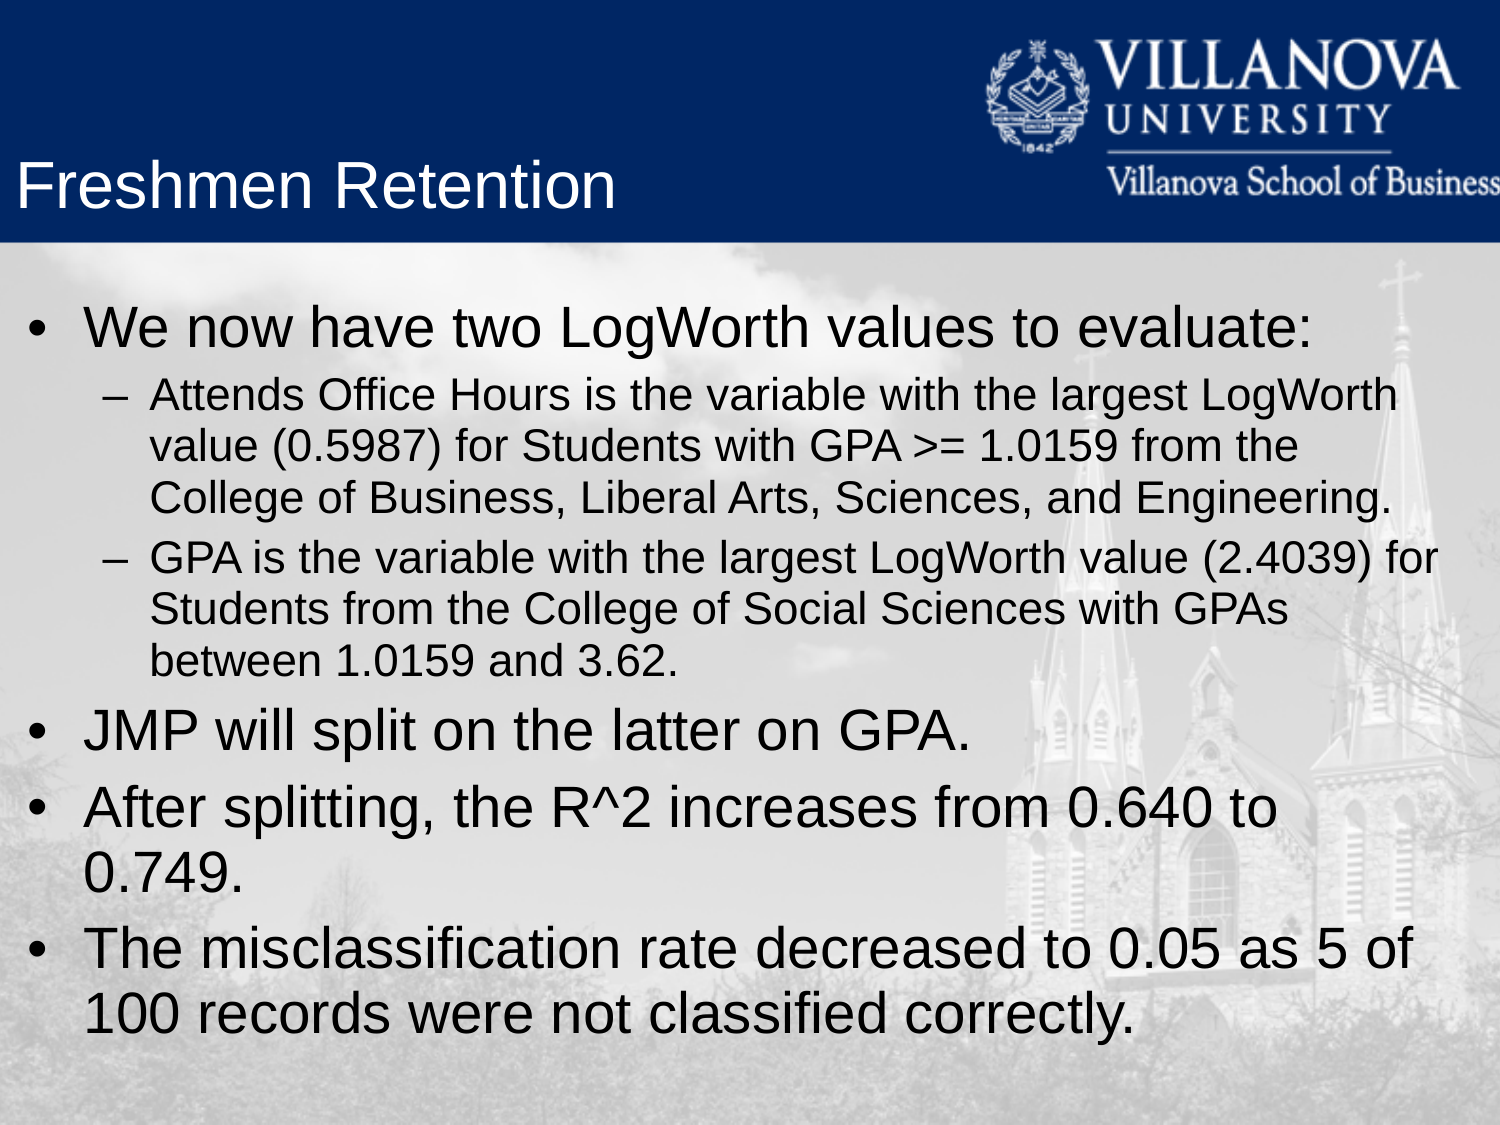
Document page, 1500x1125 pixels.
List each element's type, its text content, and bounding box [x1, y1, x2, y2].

picture [0, 0, 1500, 1125]
text_box Freshmen Retention [0, 50, 1350, 238]
list We now have two LogWorth values to evaluate: Attends Office Hours is the variable with the largest LogWorth value (0.5987) for Students with GPA >= 1.0159 from the College of Business, Liberal Arts, Sciences, and Engineering. GPA is the variable with the largest LogWorth value (2.4039) for Students from the College of Social Sciences with GPAs between 1.0159 and 3.62. JMP will split on the latter on GPA. After splitting, the R^2 increases from 0.640 to 0.749. The misclassification rate decreased to 0.05 as 5 of 100 records were not classified correctly. [12, 287, 1463, 1125]
